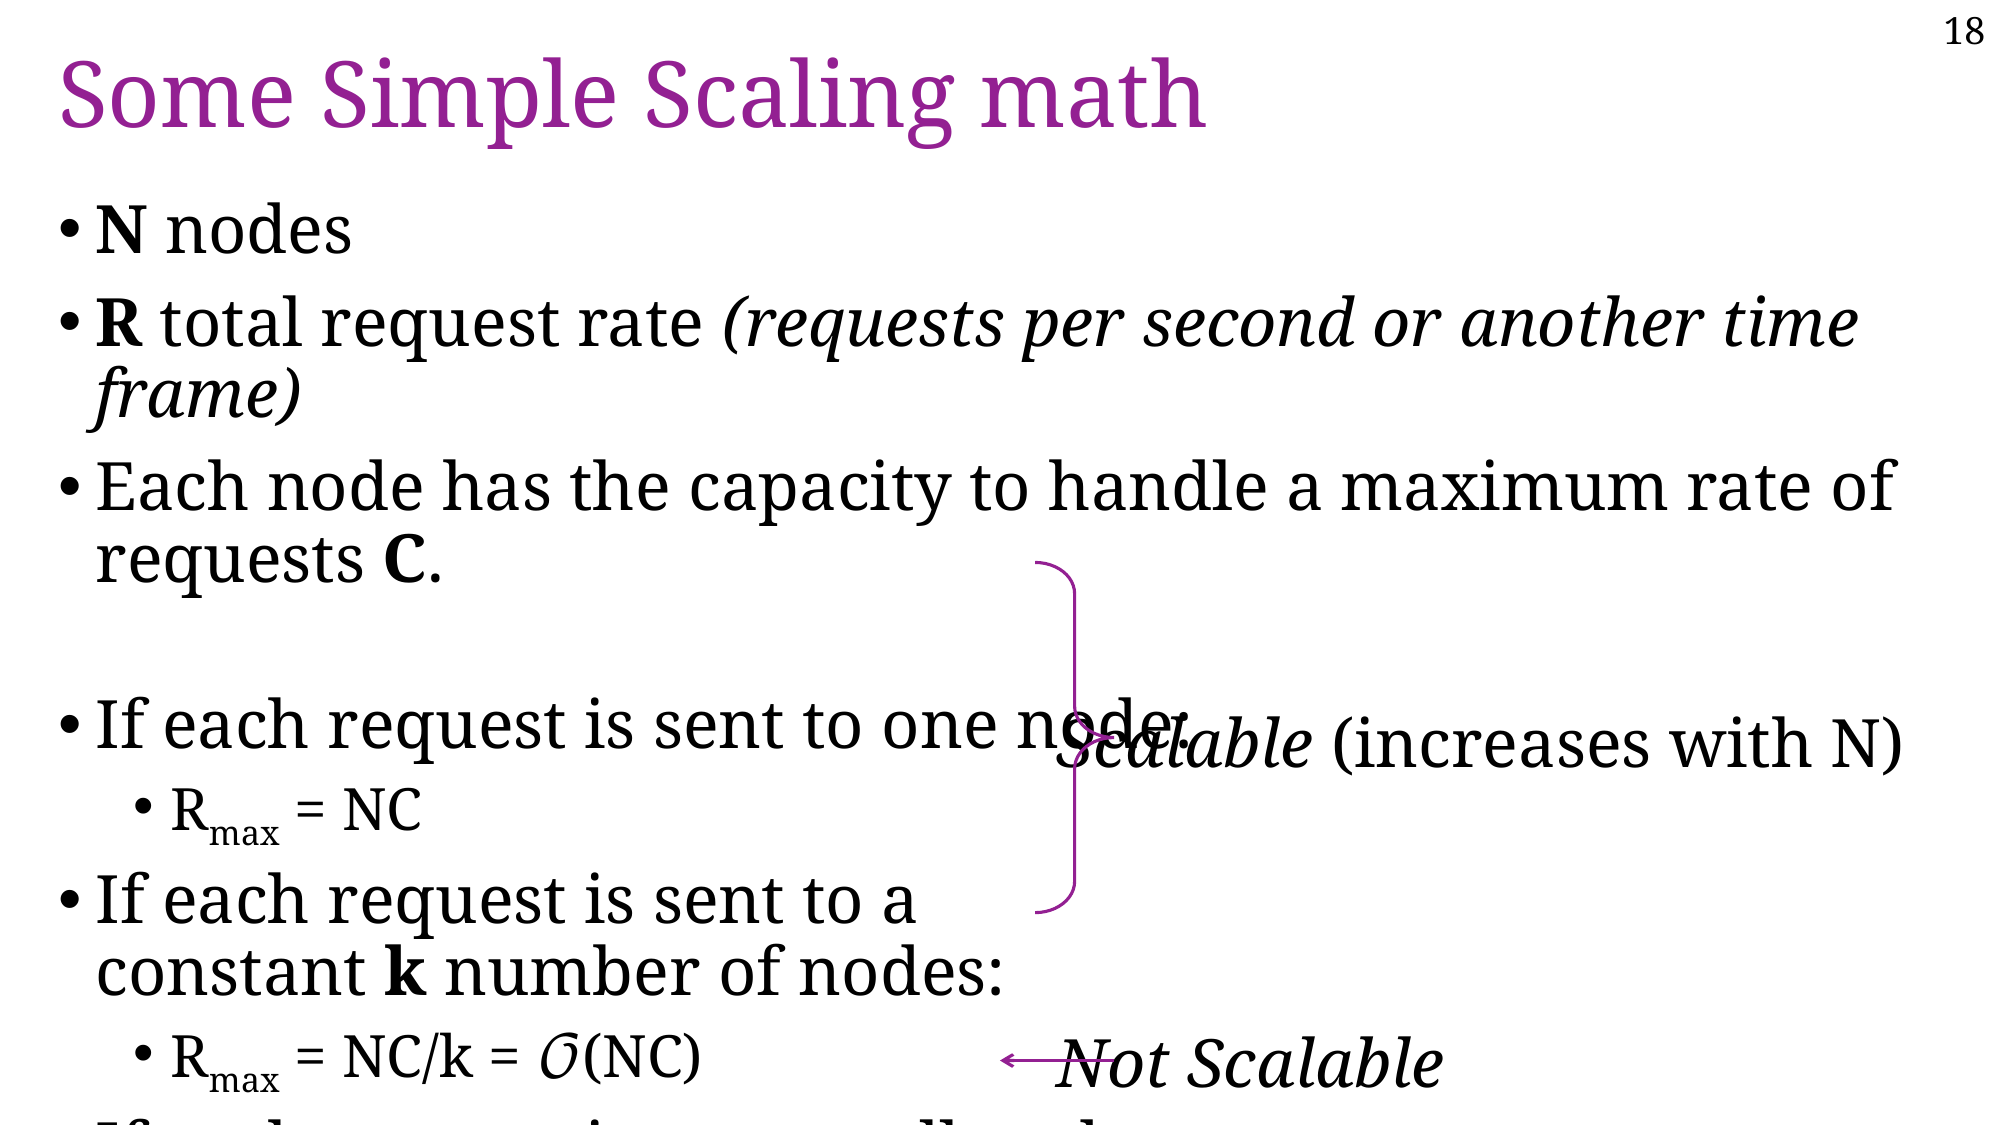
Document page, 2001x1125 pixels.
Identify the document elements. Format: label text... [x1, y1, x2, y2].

text_box [1035, 561, 1115, 914]
title Some Simple Scaling math [43, 25, 1953, 171]
list N nodes R total request rate (requests per second or another time frame) Each node has the capacity to handle a maximum rate of requests C. If each request is sent to one node: Rmax = NC If each request is sent to a constant k number of nodes: Rmax = NC/k = 𝒪(NC) If each request is sent to all nodes: Rmax = C [43, 188, 1953, 1106]
text_box Scalable (increases with N) Not Scalable [1042, 693, 1920, 1109]
